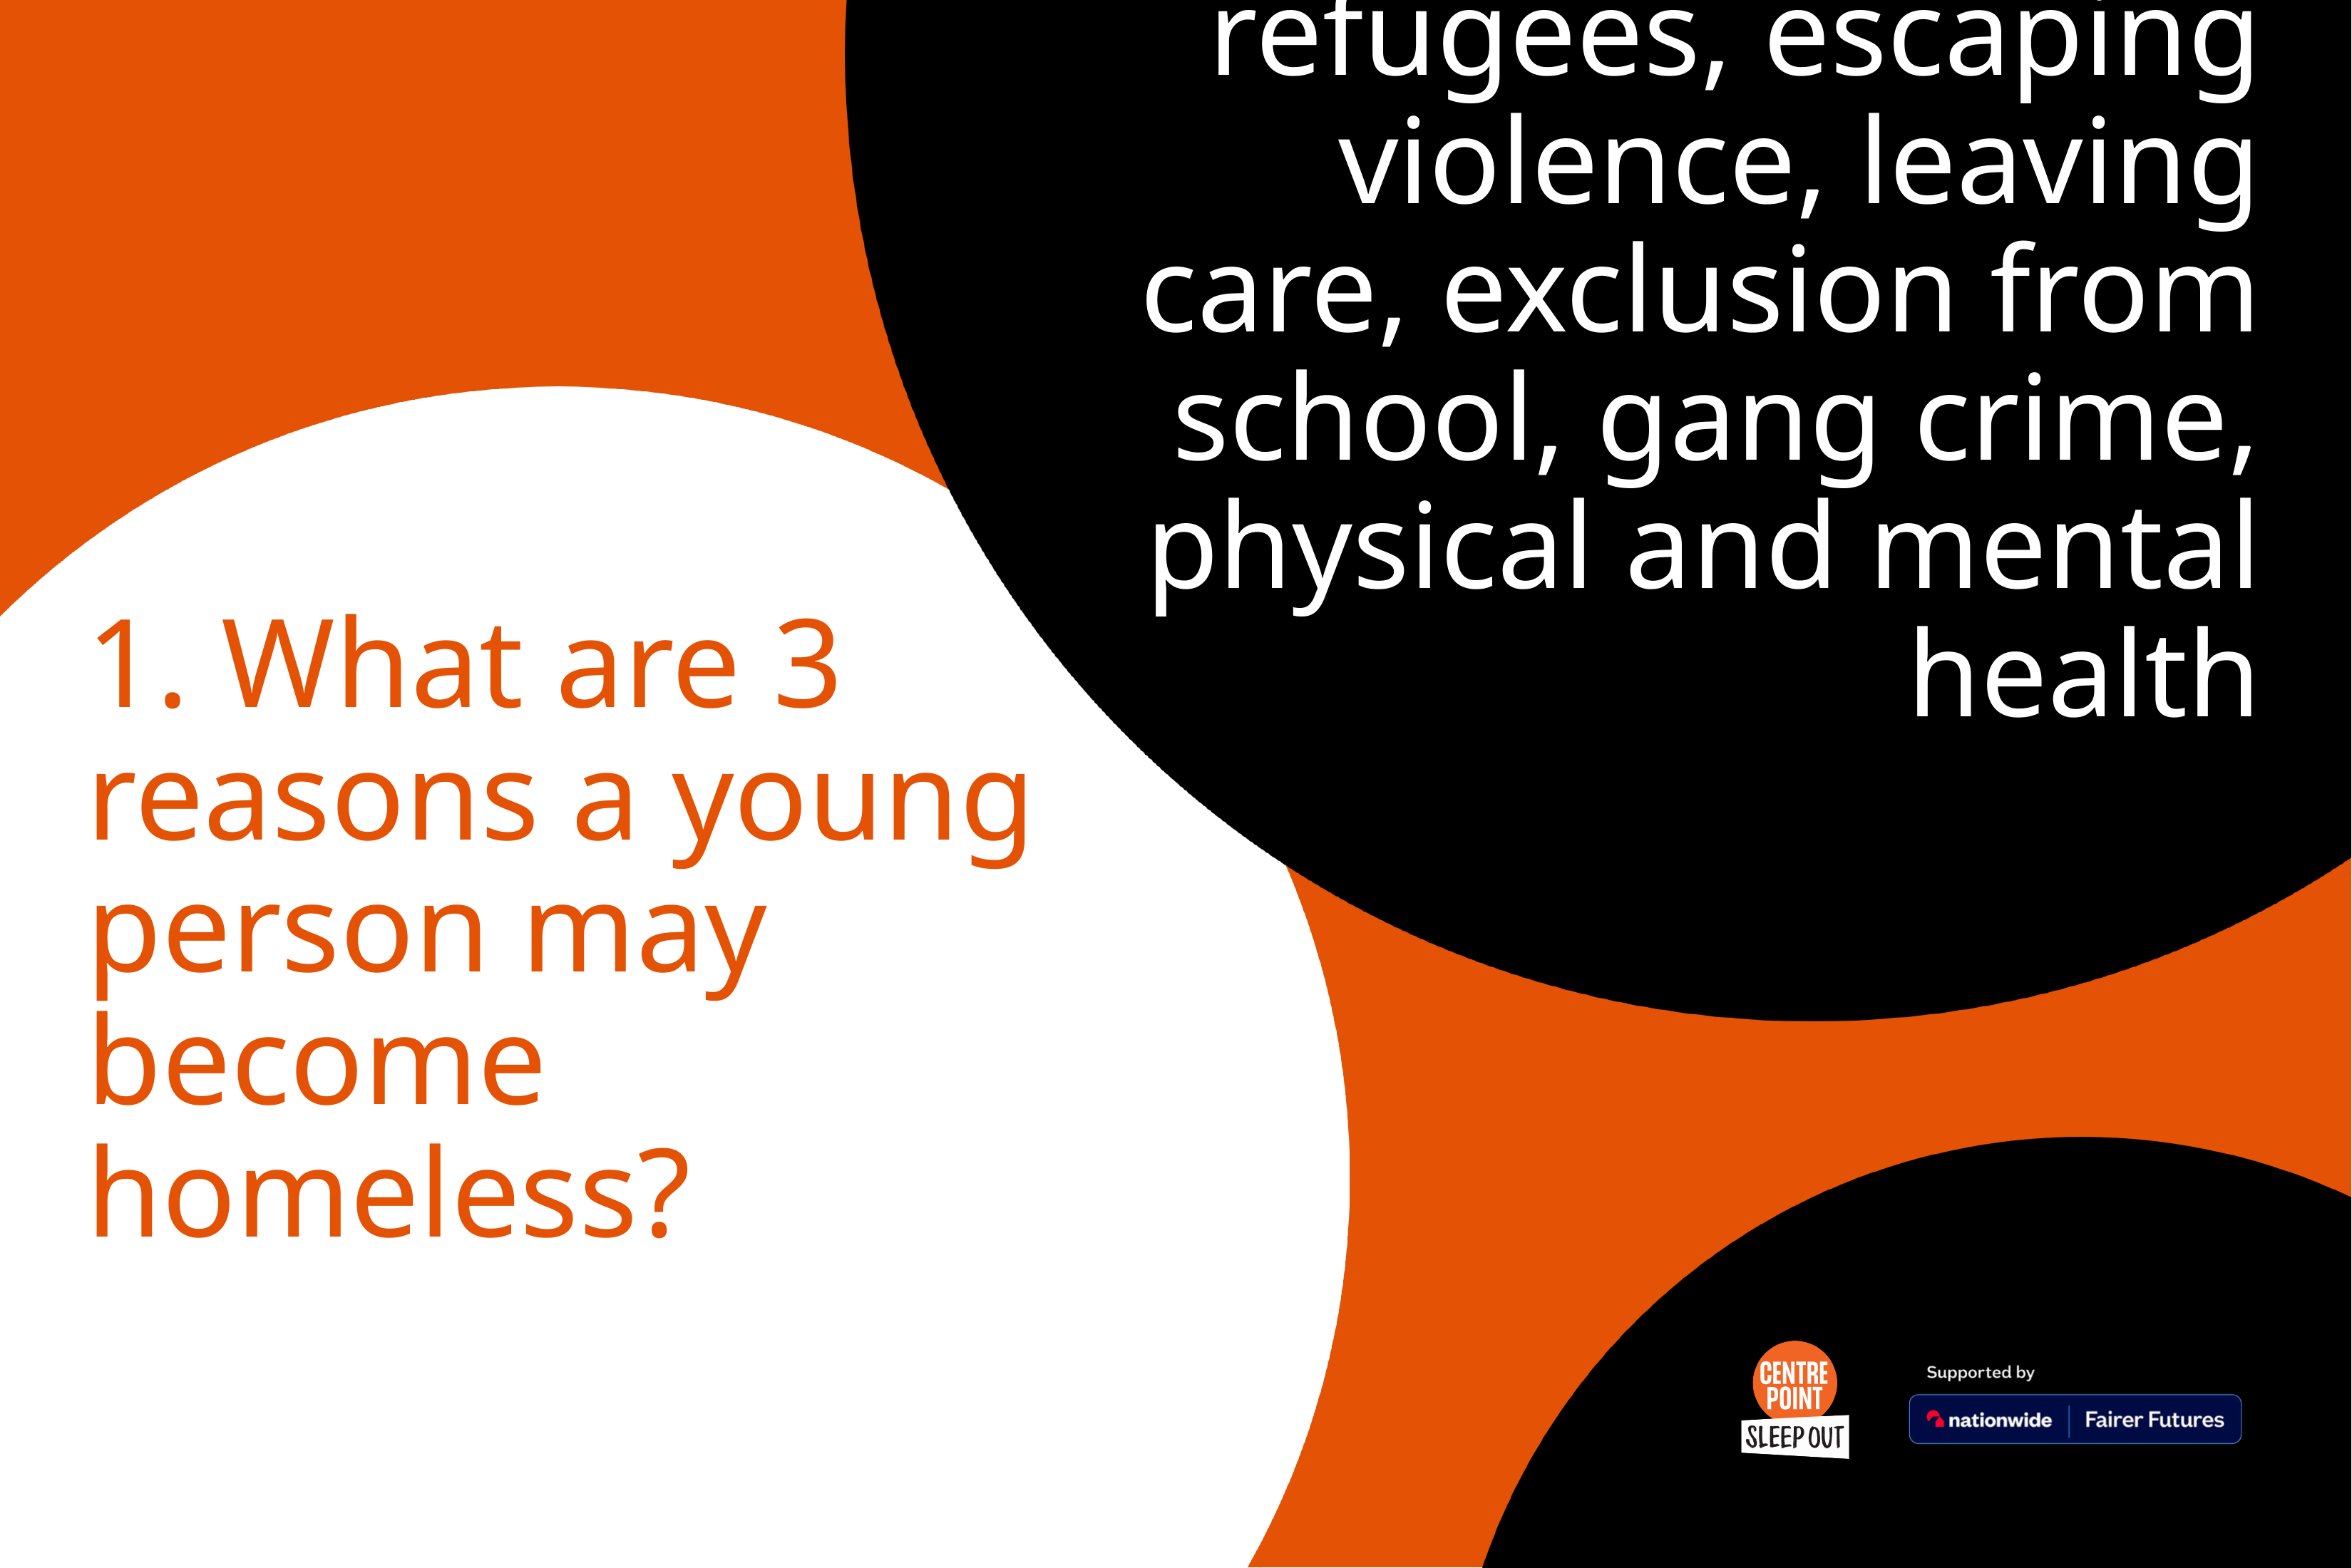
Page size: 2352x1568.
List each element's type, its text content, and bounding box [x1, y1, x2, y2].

text_box Family breakdown, refugees, escaping violence, leaving care, exclusion from school, gang crime, physical and mental health [1058, 0, 2261, 743]
title 1. What are 3 reasons a young person may become homeless? [86, 858, 1097, 1264]
picture [1480, 1137, 2351, 1568]
picture [0, 0, 2351, 1568]
